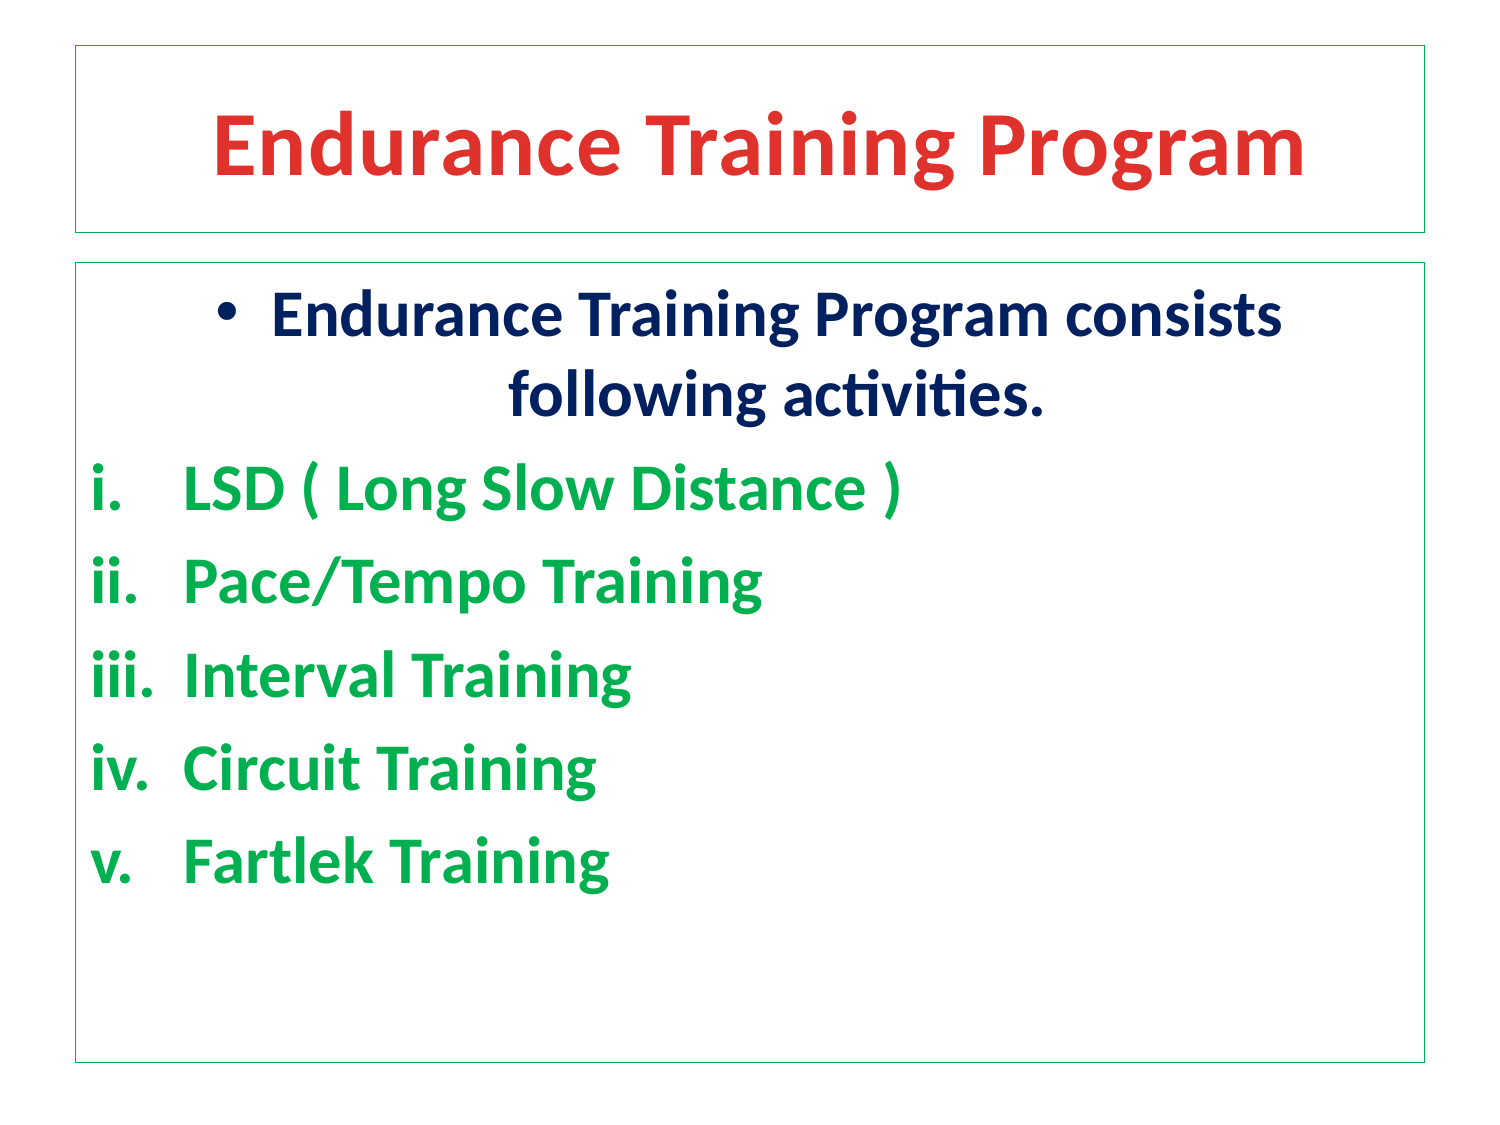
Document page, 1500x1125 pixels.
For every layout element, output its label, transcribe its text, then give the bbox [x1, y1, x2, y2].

list Endurance Training Program consists following activities. LSD ( Long Slow Distance ) Pace/Tempo Training Interval Training Circuit Training Fartlek Training [75, 262, 1425, 1063]
title Endurance Training Program [75, 45, 1425, 233]
